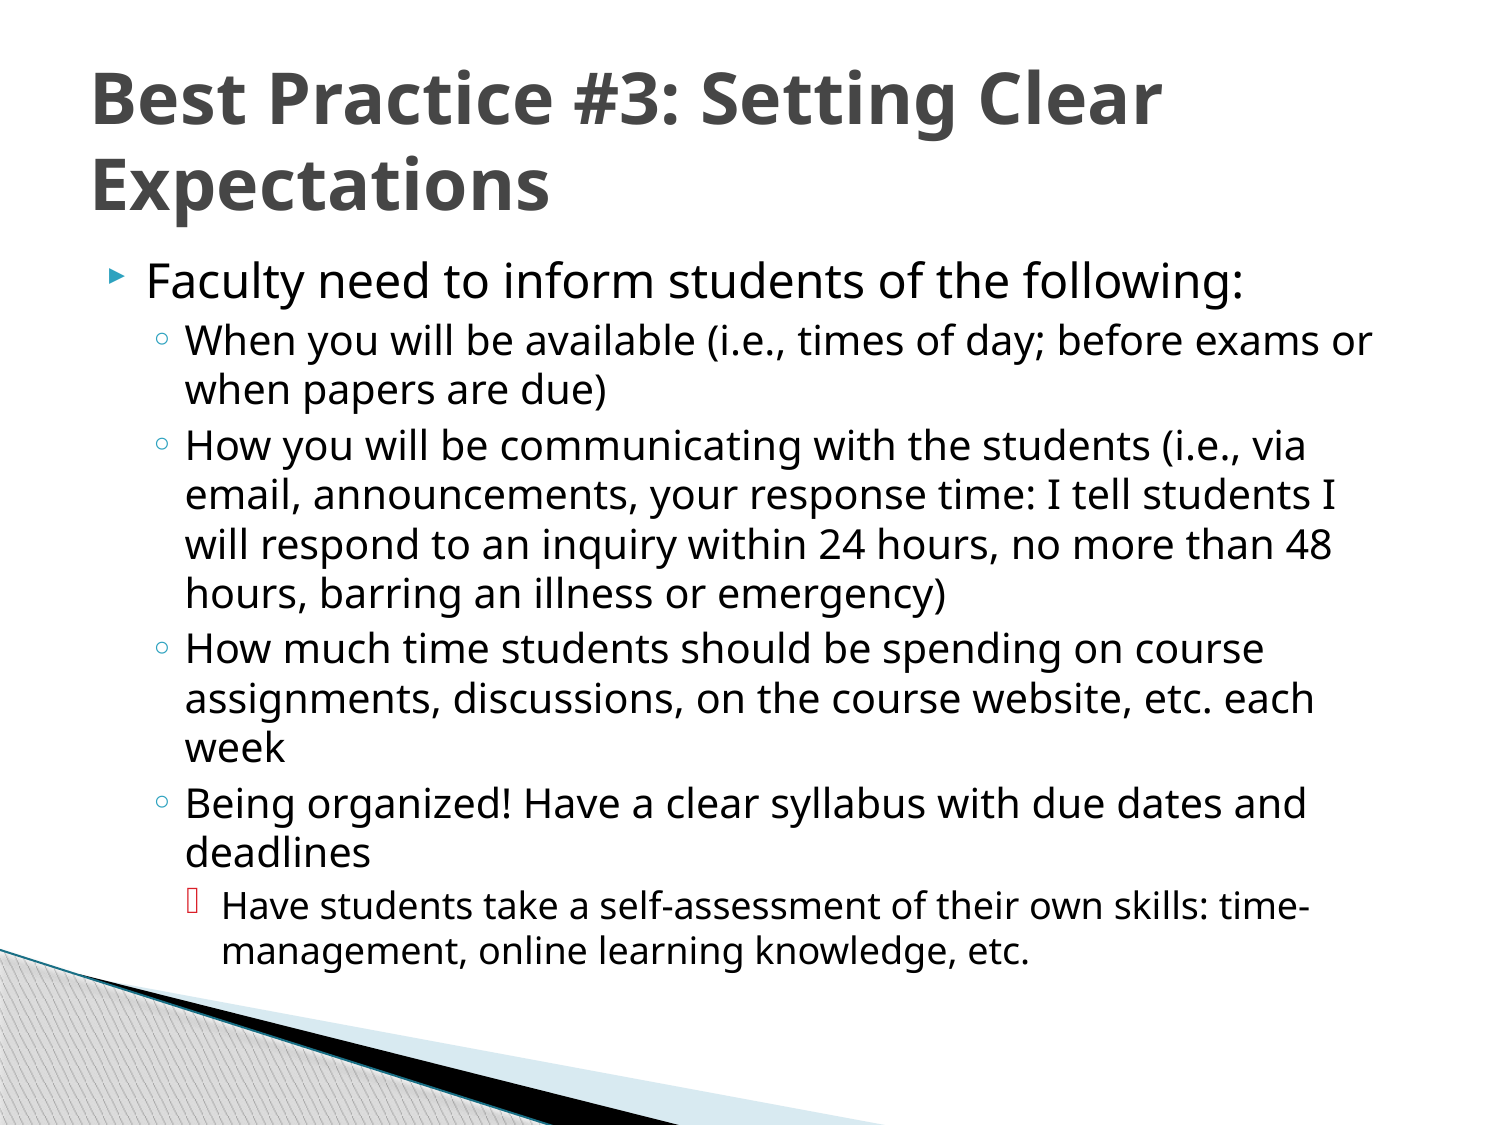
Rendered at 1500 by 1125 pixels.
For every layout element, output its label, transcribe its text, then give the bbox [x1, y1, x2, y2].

title Best Practice #3: Setting Clear Expectations [75, 45, 1425, 233]
list Faculty need to inform students of the following: When you will be available (i.e., times of day; before exams or when papers are due) How you will be communicating with the students (i.e., via email, announcements, your response time: I tell students I will respond to an inquiry within 24 hours, no more than 48 hours, barring an illness or emergency) How much time students should be spending on course assignments, discussions, on the course website, etc. each week Being organized! Have a clear syllabus with due dates and deadlines Have students take a self-assessment of their own skills: time-management, online learning knowledge, etc. [75, 243, 1425, 986]
